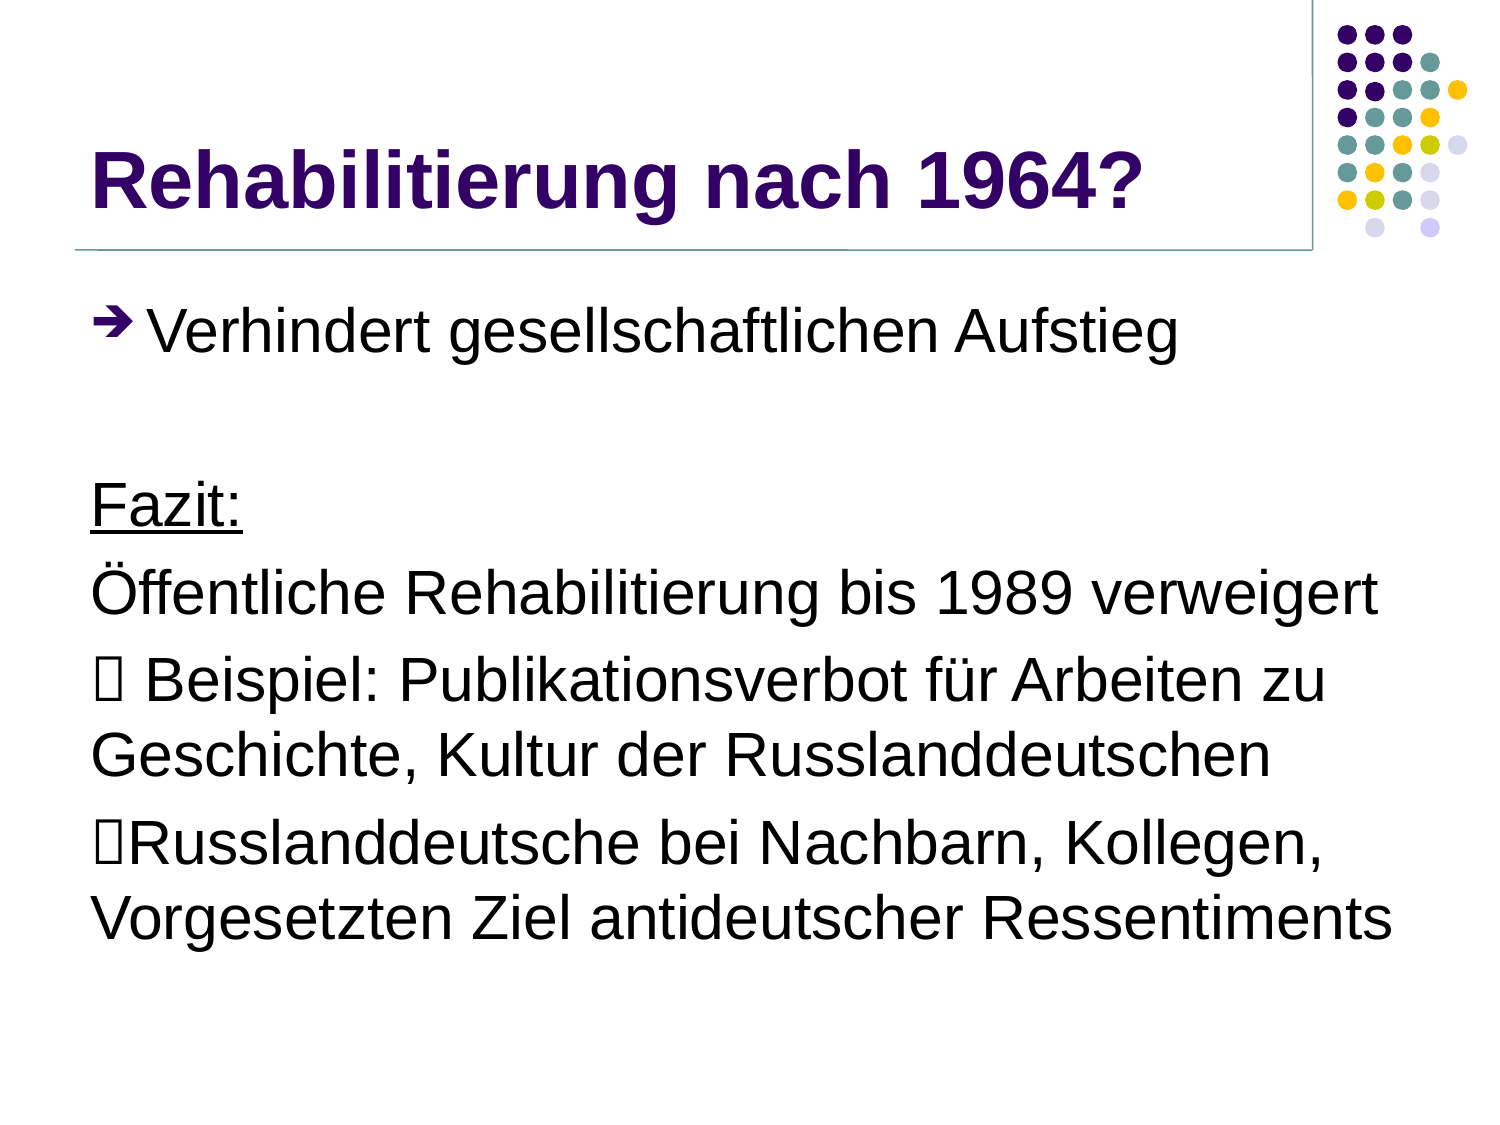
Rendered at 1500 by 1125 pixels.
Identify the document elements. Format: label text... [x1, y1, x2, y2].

title Rehabilitierung nach 1964? [74, 19, 1313, 233]
list Verhindert gesellschaftlichen Aufstieg Fazit: Öffentliche Rehabilitierung bis 1989 verweigert  Beispiel: Publikationsverbot für Arbeiten zu Geschichte, Kultur der Russlanddeutschen Russlanddeutsche bei Nachbarn, Kollegen, Vorgesetzten Ziel antideutscher Ressentiments [74, 281, 1426, 1006]
